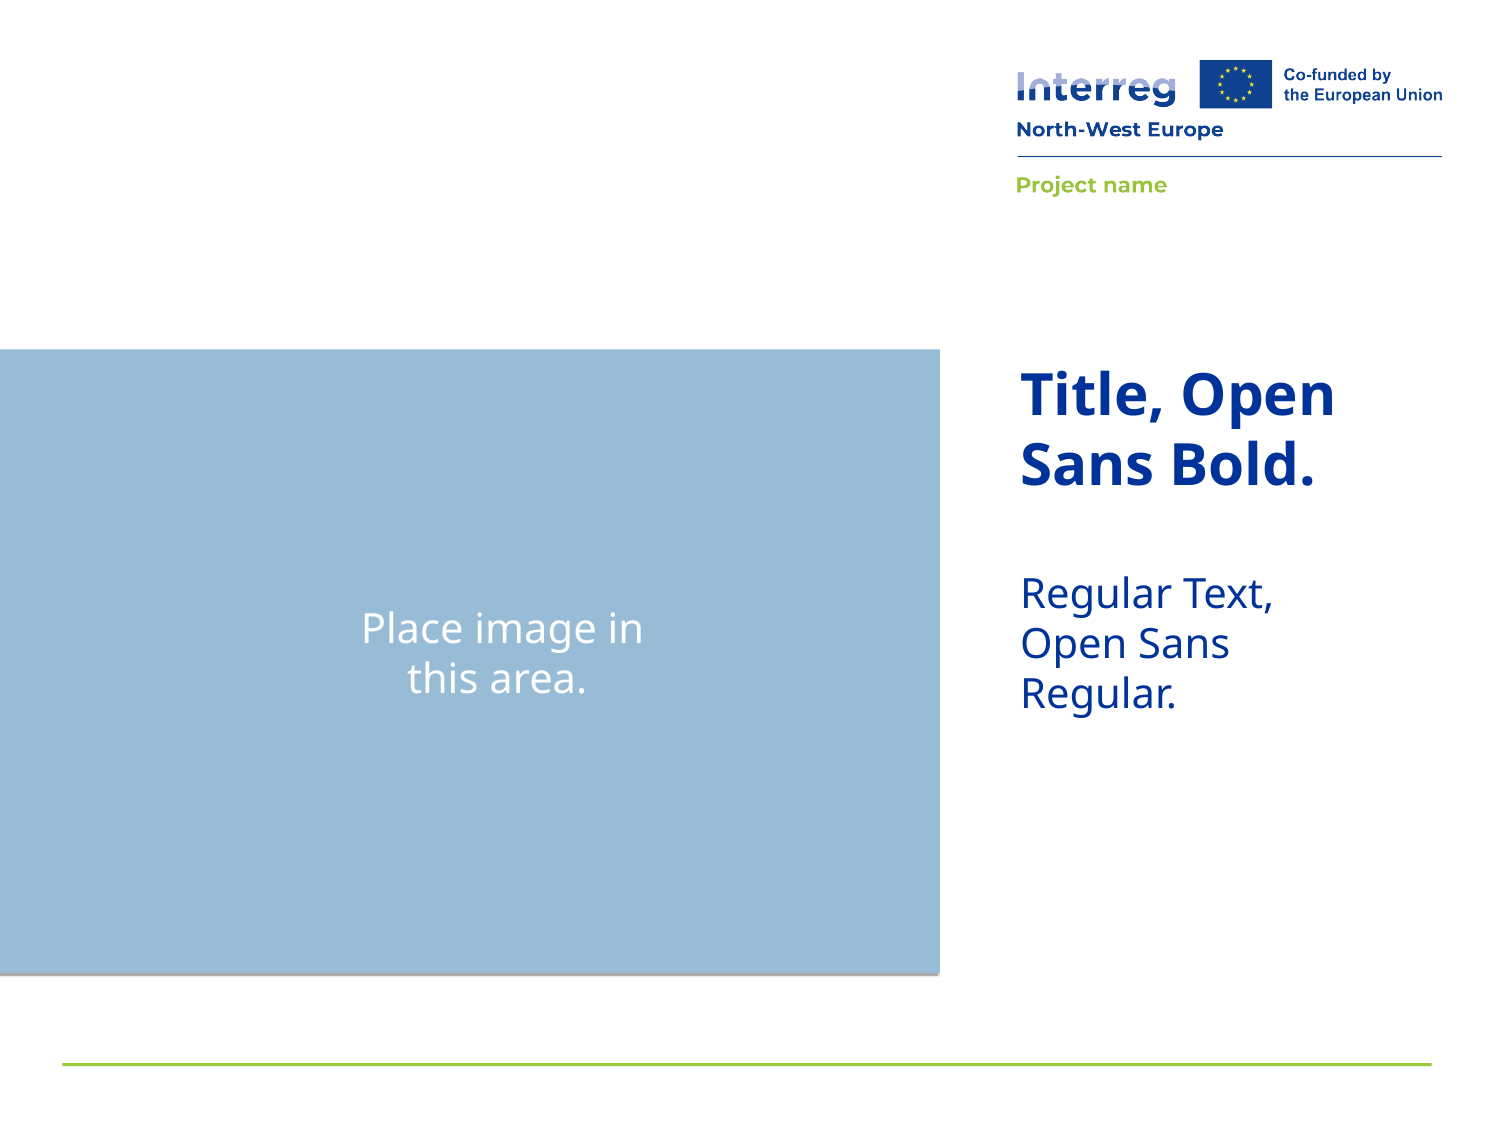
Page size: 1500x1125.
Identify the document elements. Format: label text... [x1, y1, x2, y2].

text_box [0, 349, 940, 974]
picture [958, 0, 1500, 252]
text_box Title, Open Sans Bold. Regular Text, Open Sans Regular. [1005, 349, 1403, 798]
text_box Place image in this area. [312, 594, 693, 710]
